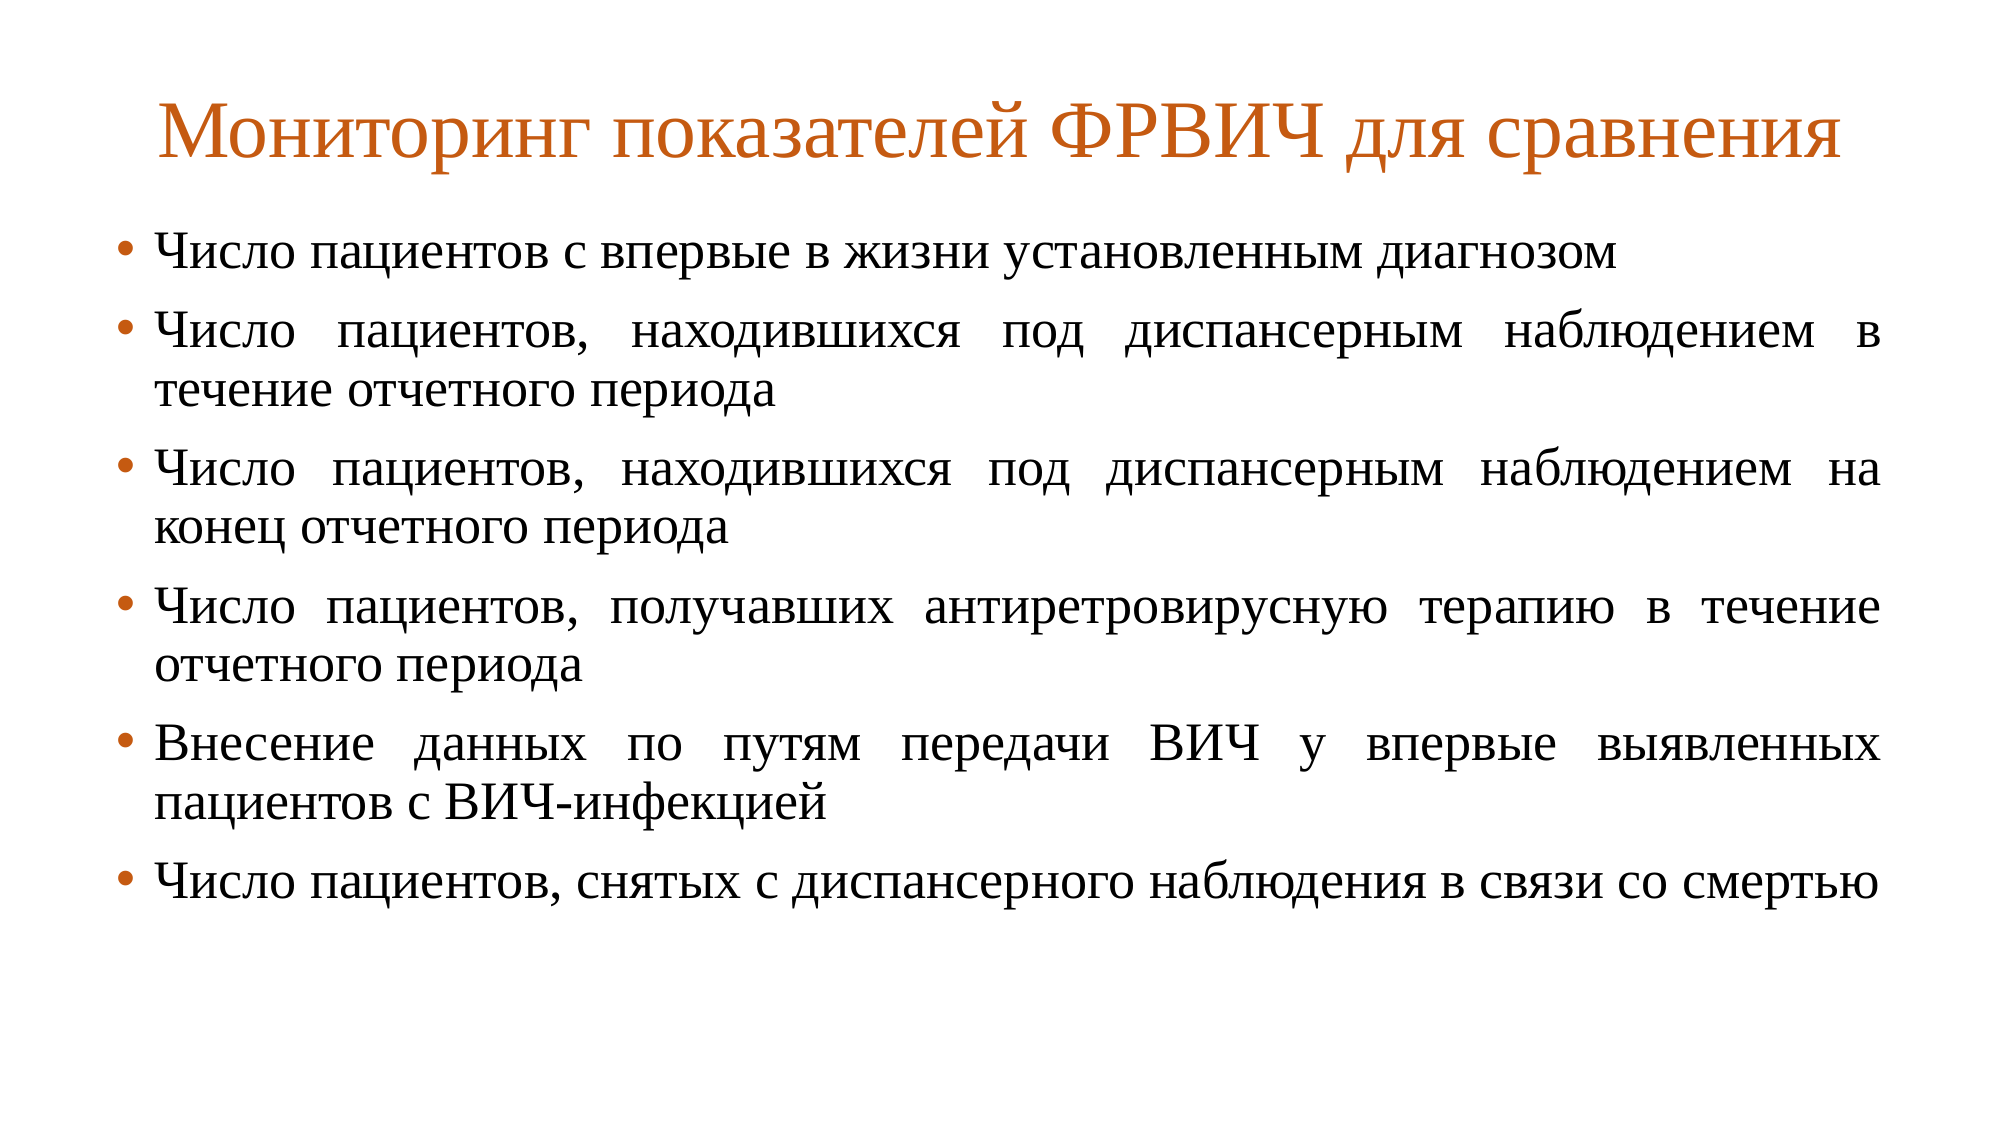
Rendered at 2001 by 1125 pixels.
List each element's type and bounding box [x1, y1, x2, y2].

title [137, 68, 1863, 194]
list [101, 213, 1899, 1018]
